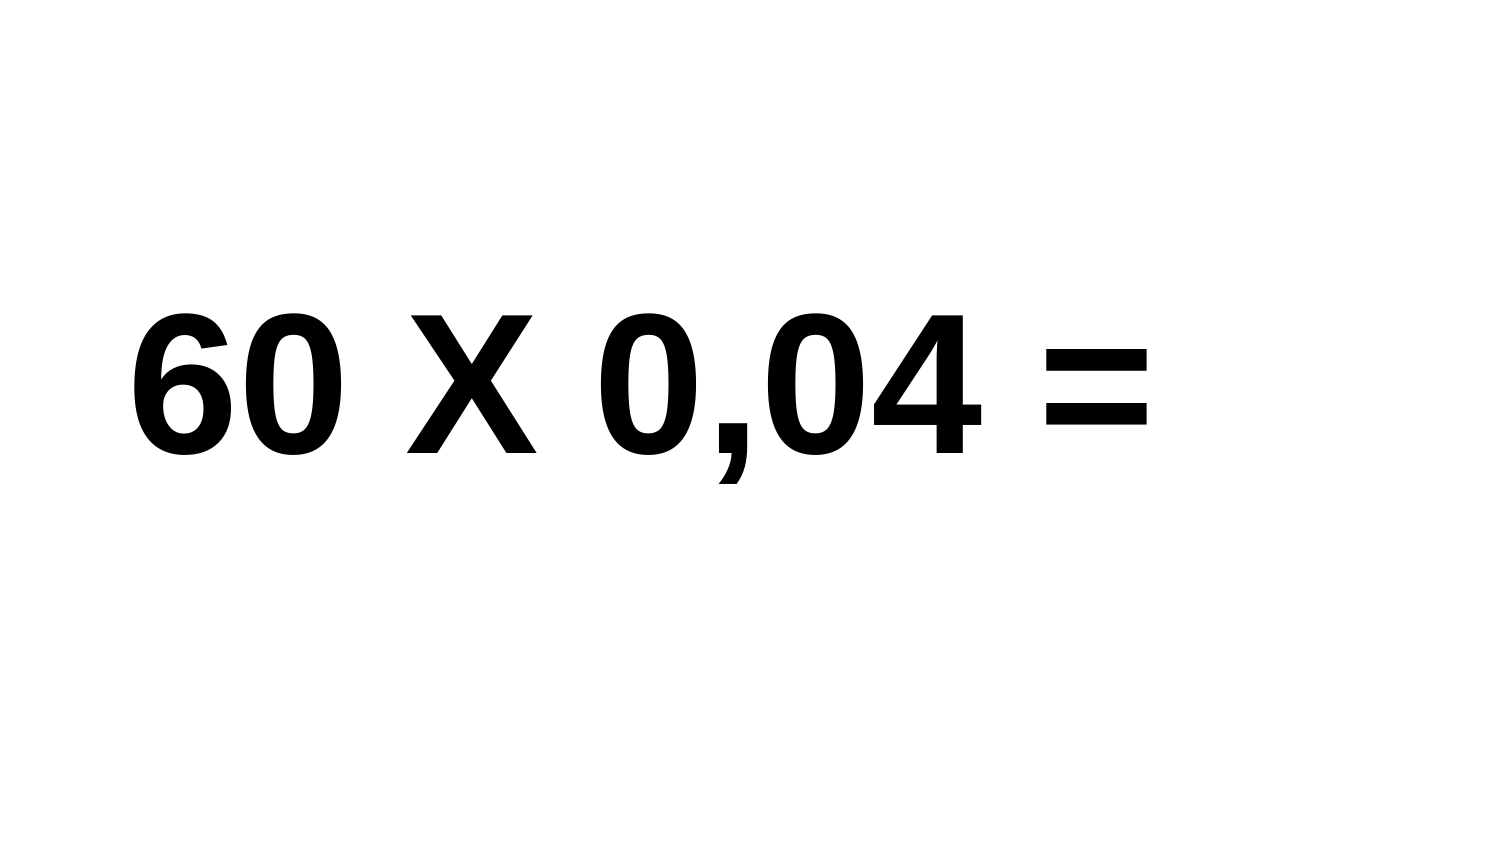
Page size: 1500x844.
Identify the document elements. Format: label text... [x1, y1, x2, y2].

text_box 60 X 0,04 = [112, 318, 1388, 509]
